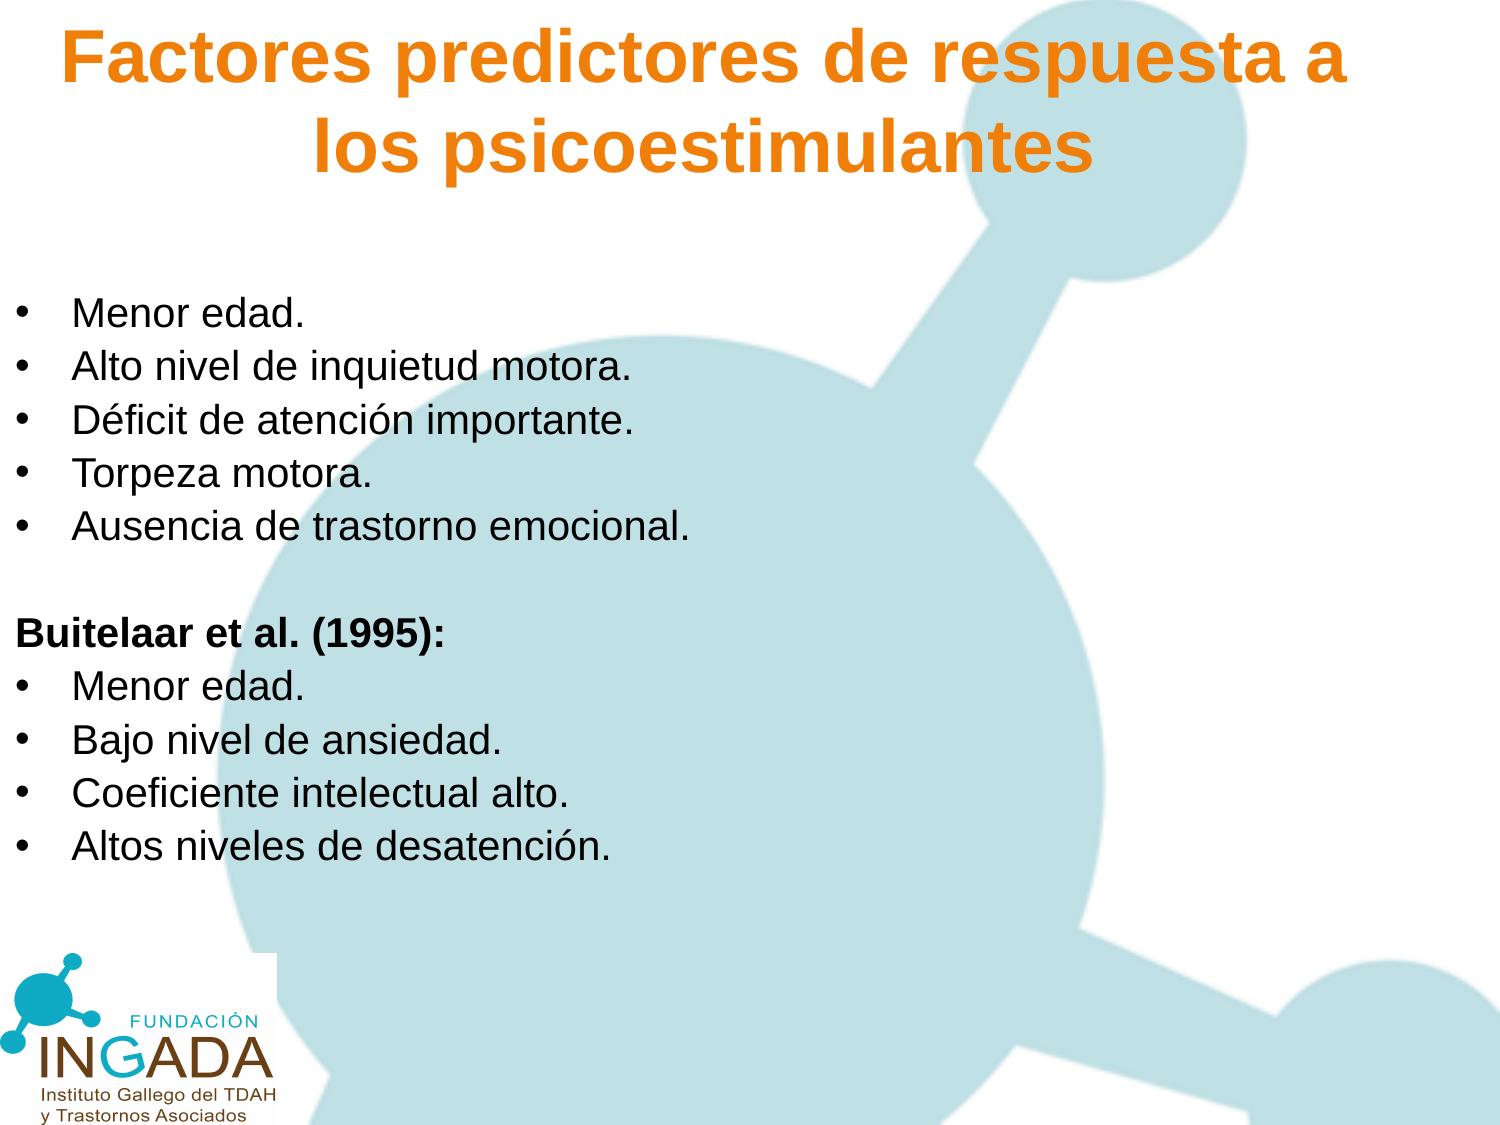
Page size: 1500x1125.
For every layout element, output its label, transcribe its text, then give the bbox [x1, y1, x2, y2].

picture [0, 1094, 277, 1125]
title Factores predictores de respuesta a los psicoestimulantes [29, 4, 1380, 192]
list Taylor (1987): Menor edad. Alto nivel de inquietud motora. Déficit de atención importante. Torpeza motora. Ausencia de trastorno emocional. Buitelaar et al. (1995): Menor edad. Bajo nivel de ansiedad. Coeficiente intelectual alto. Altos niveles de desatención. [0, 230, 1500, 1094]
